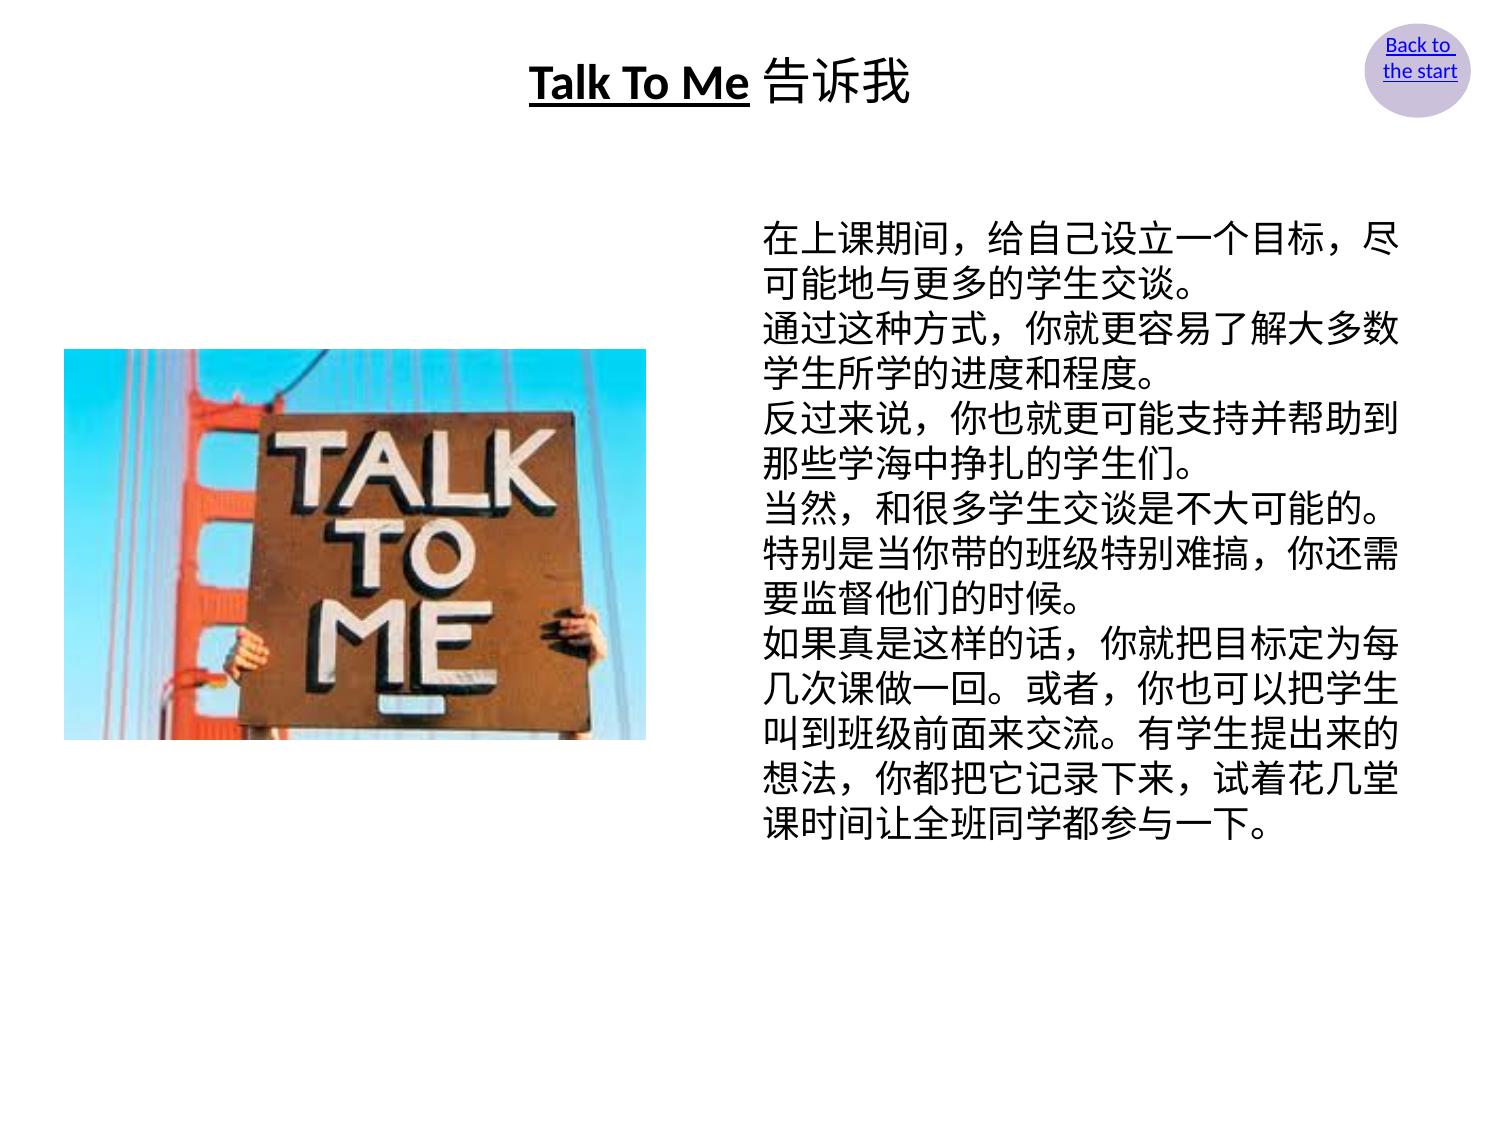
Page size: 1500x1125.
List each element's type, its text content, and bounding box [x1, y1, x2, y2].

text_box Back to the start [1359, 23, 1483, 91]
text_box [1367, 91, 1468, 120]
picture [64, 349, 646, 740]
text_box 在上课期间，给自己设立一个目标，尽可能地与更多的学生交谈。 通过这种方式，你就更容易了解大多数学生所学的进度和程度。 反过来说，你也就更可能支持并帮助到那些学海中挣扎的学生们。 当然，和很多学生交谈是不大可能的。特别是当你带的班级特别难搞，你还需要监督他们的时候。 如果真是这样的话，你就把目标定为每几次课做一回。或者，你也可以把学生叫到班级前面来交流。有学生提出来的想法，你都把它记录下来，试着花几堂课时间让全班同学都参与一下。 [747, 208, 1433, 853]
text_box Talk To Me告诉我 [218, 42, 1223, 178]
